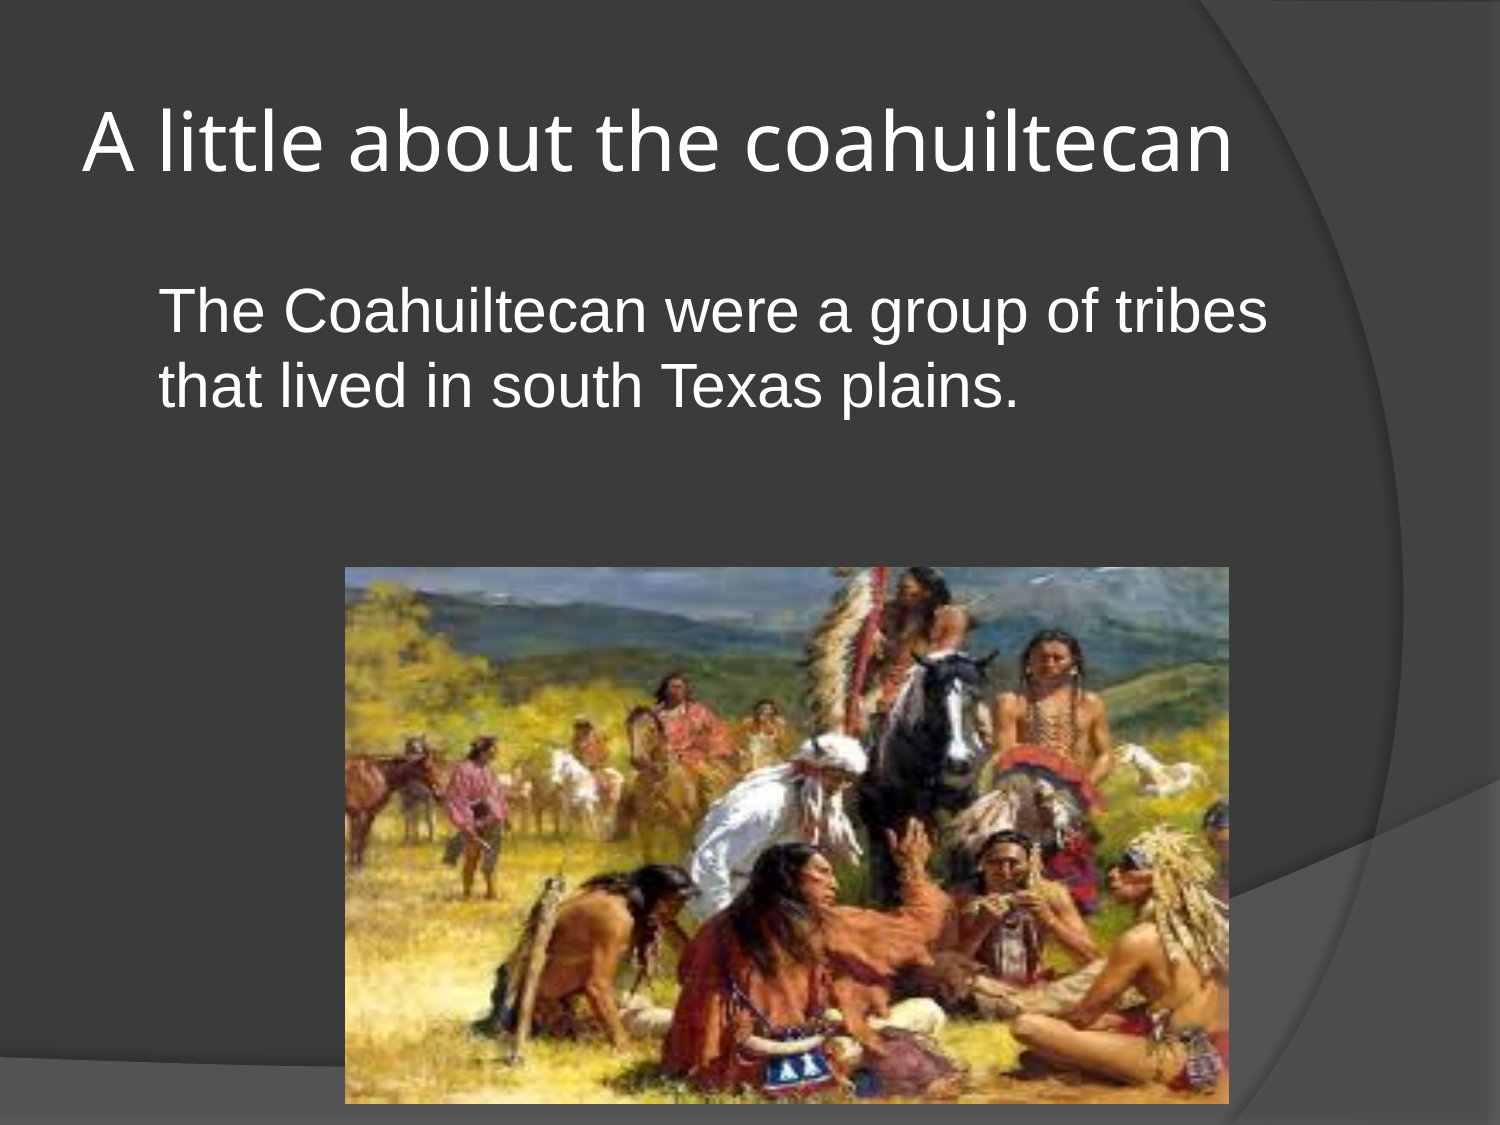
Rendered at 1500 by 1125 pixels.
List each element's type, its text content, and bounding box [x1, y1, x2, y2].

title A little about the coahuiltecan [75, 45, 1300, 233]
picture [345, 567, 1229, 1104]
list The Coahuiltecan were a group of tribes that lived in south Texas plains. [75, 262, 1300, 1005]
